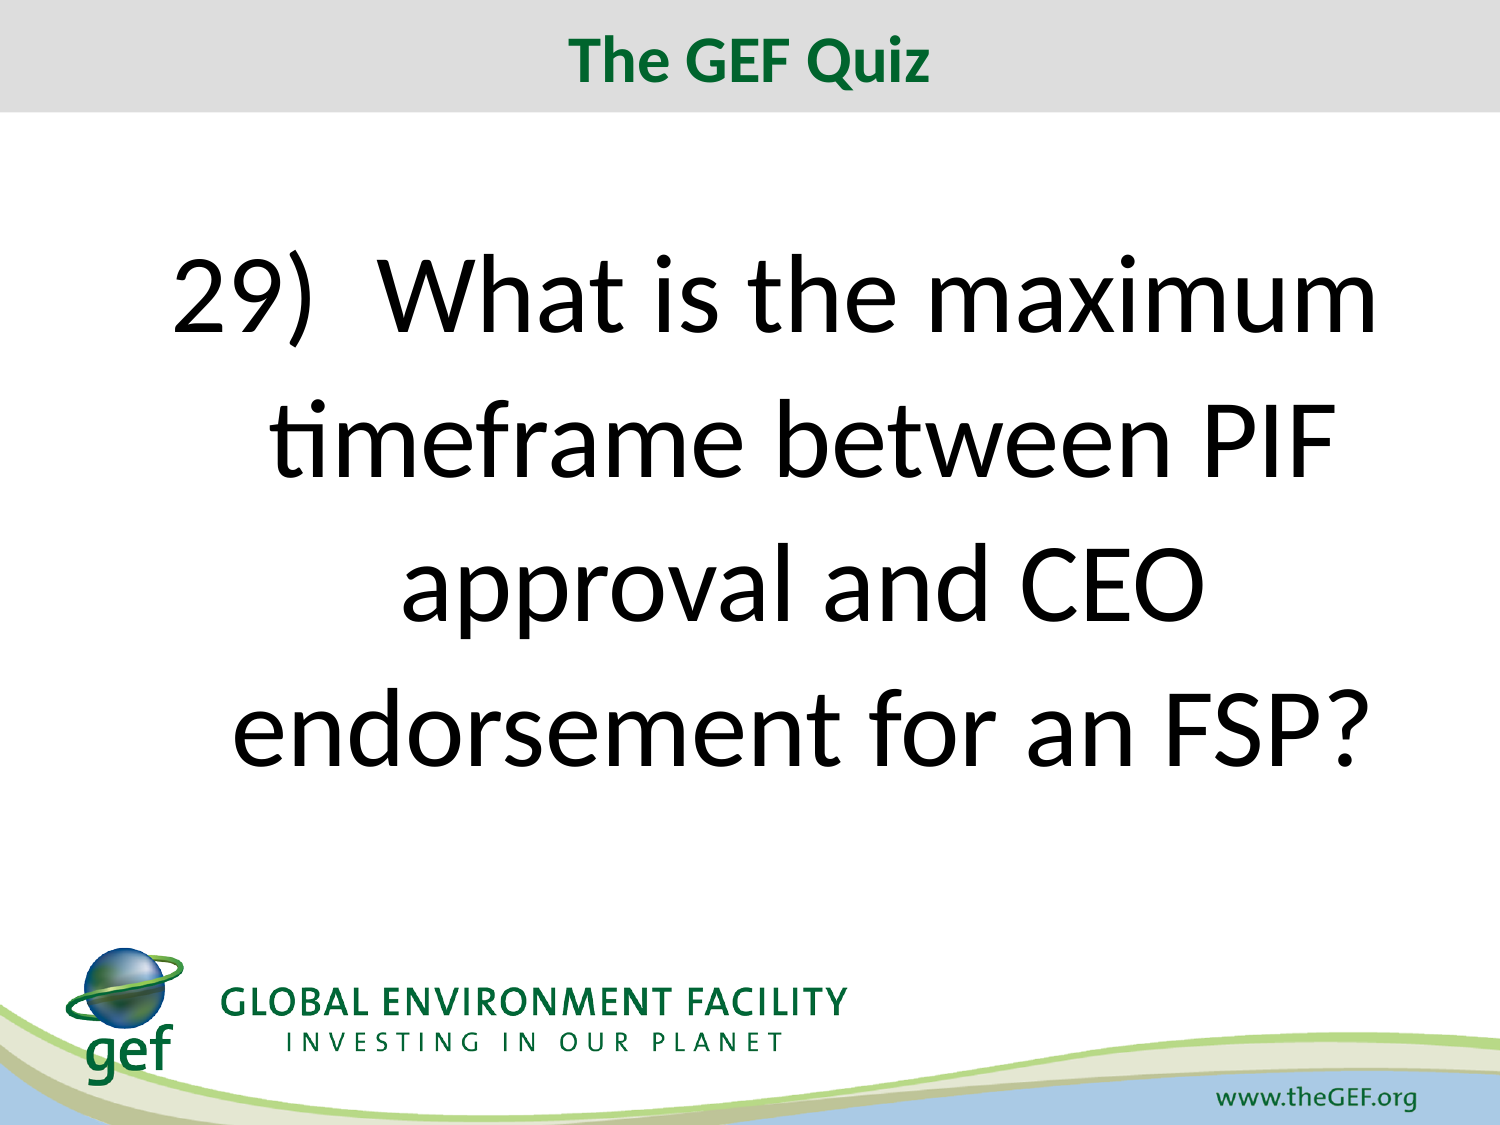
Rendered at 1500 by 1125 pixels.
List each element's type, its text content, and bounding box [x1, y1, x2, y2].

text_box The GEF Quiz [0, 0, 1500, 113]
picture [0, 920, 1500, 1125]
title 29) What is the maximum timeframe between PIF approval and CEO endorsement for an FSP? [100, 148, 1451, 941]
